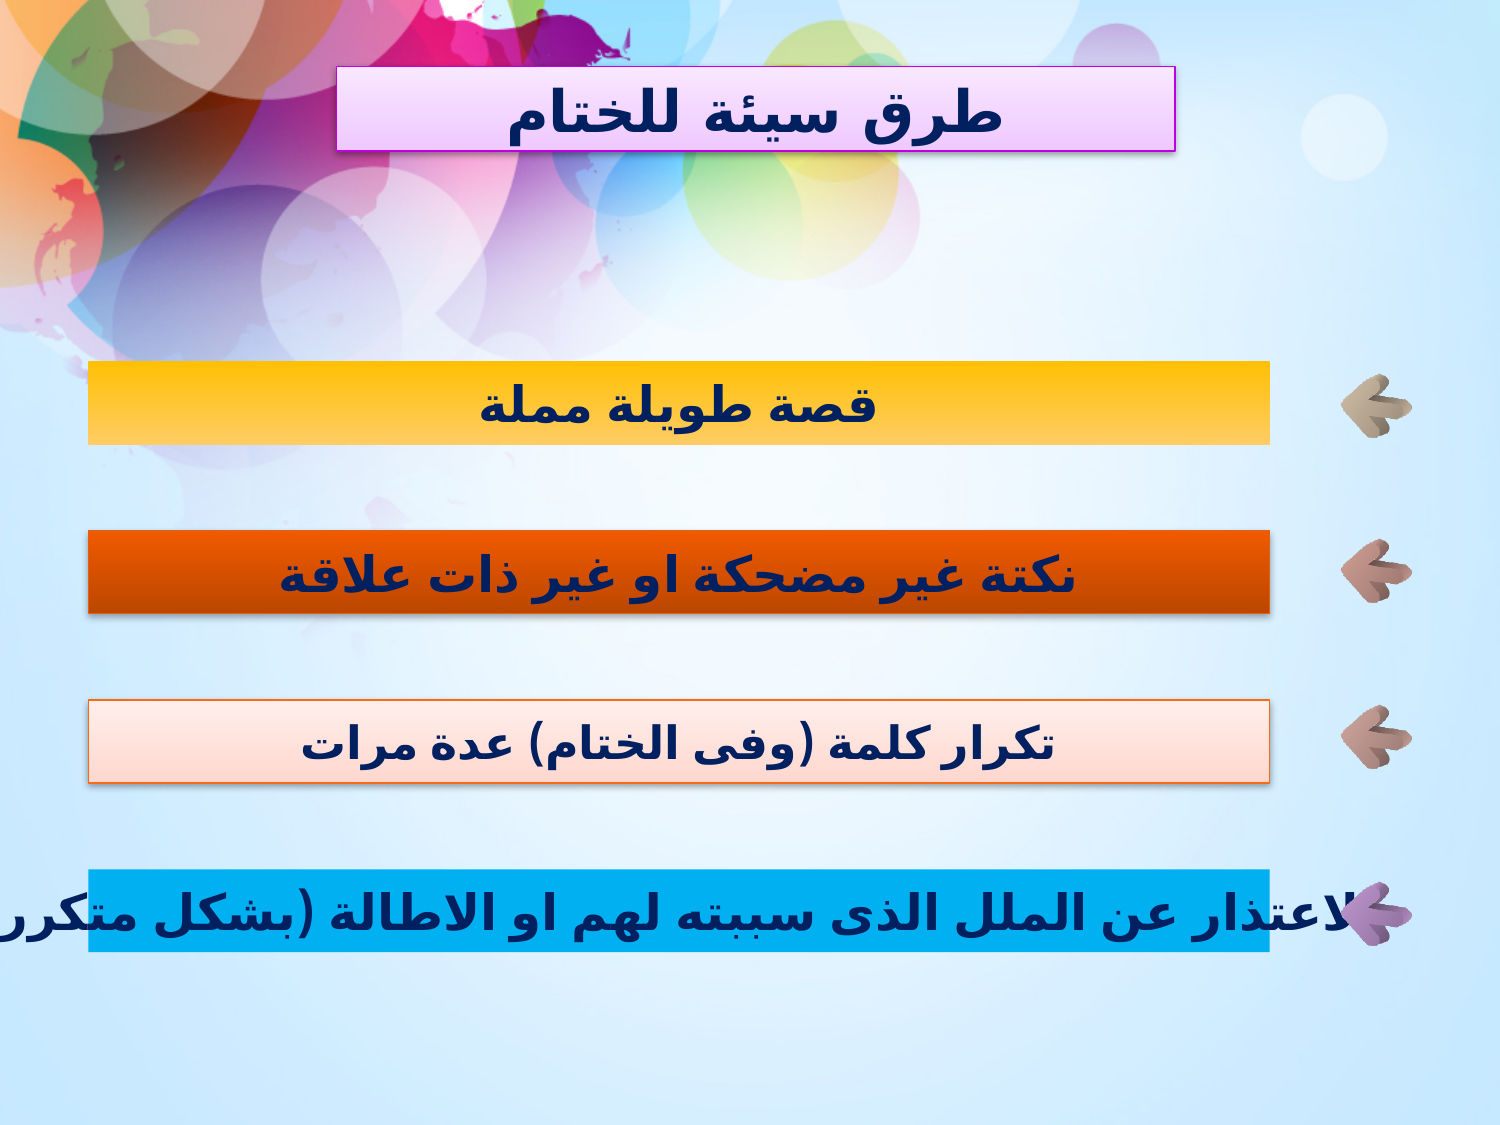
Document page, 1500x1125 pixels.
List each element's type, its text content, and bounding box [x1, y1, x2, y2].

text_box الاعتذار عن الملل الذى سببته لهم او الاطالة (بشكل متكرر) [88, 869, 1270, 953]
text_box قصة طويلة مملة [88, 361, 1270, 445]
text_box طرق سيئة للختام [336, 66, 1176, 152]
text_box نكتة غير مضحكة او غير ذات علاقة [88, 530, 1270, 614]
picture [0, 0, 1500, 1125]
text_box تكرار كلمة (وفى الختام) عدة مرات [88, 699, 1270, 784]
